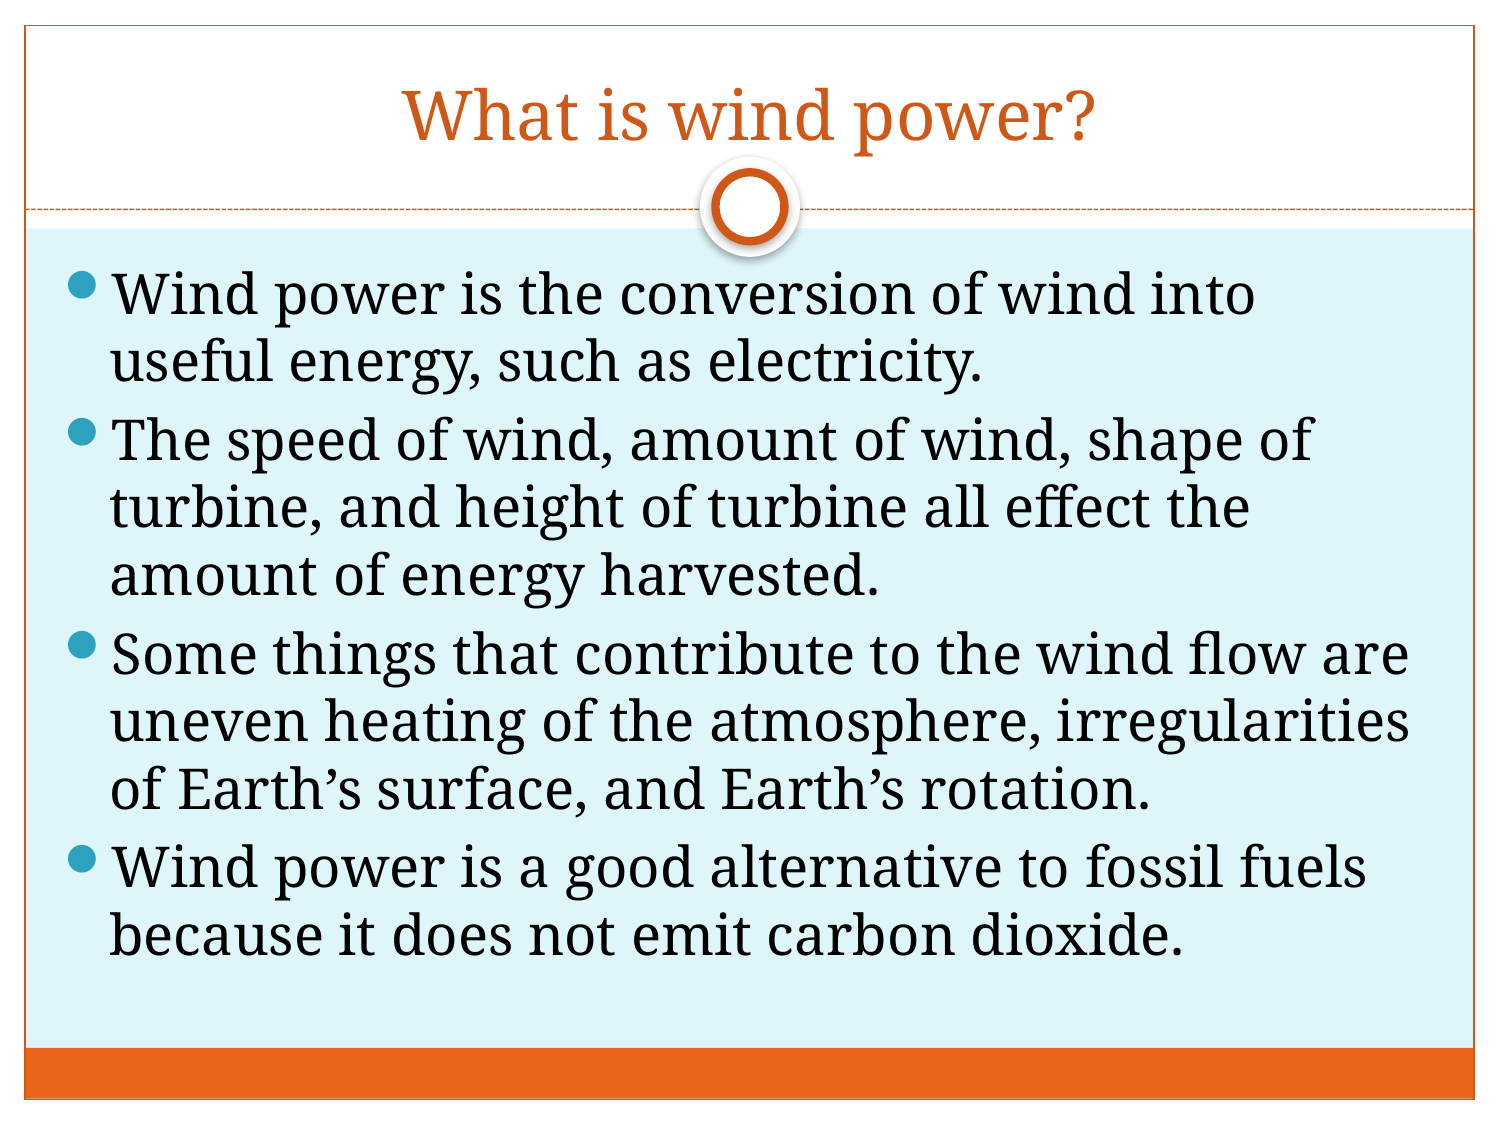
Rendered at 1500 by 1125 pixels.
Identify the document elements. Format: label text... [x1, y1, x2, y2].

title What is wind power? [49, 37, 1450, 162]
list Wind power is the conversion of wind into useful energy, such as electricity. The speed of wind, amount of wind, shape of turbine, and height of turbine all effect the amount of energy harvested. Some things that contribute to the wind flow are uneven heating of the atmosphere, irregularities of Earth’s surface, and Earth’s rotation. Wind power is a good alternative to fossil fuels because it does not emit carbon dioxide. [49, 250, 1445, 1001]
